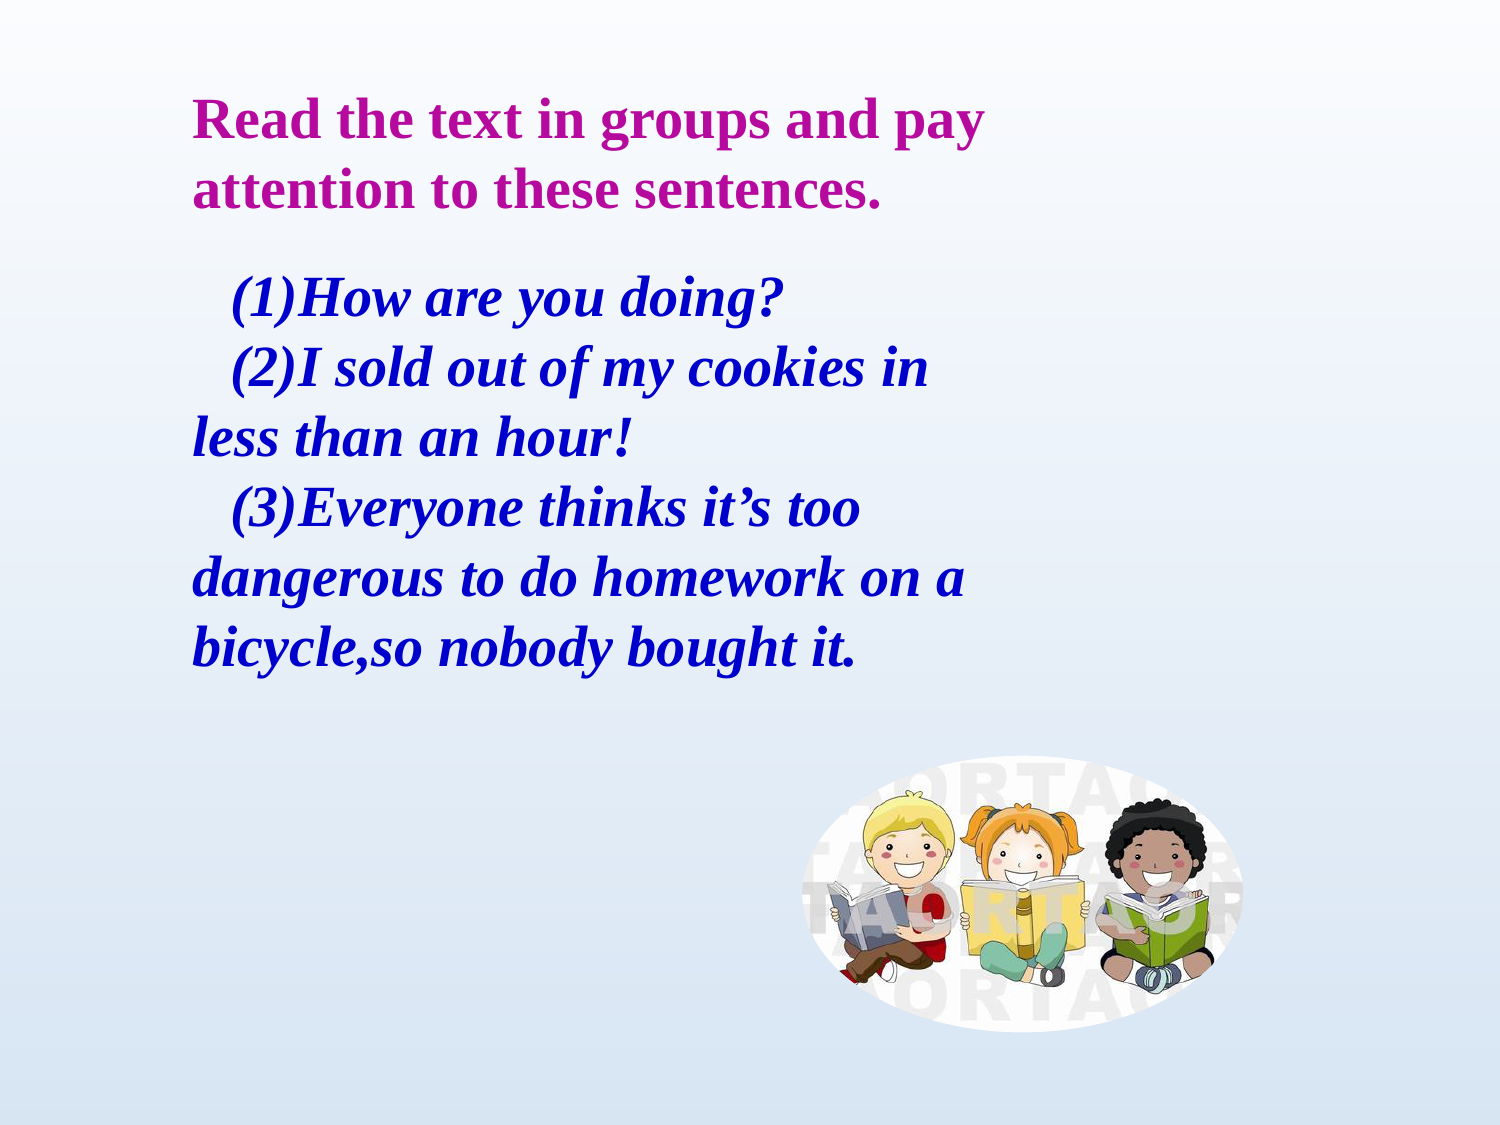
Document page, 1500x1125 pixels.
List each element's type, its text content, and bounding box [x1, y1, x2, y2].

text_box (1)How are you doing? (2)I sold out of my cookies in less than an hour! (3)Everyone thinks it’s too dangerous to do homework on a bicycle,so nobody bought it. [177, 228, 1012, 756]
text_box Read the text in groups and pay attention to these sentences. [177, 72, 1201, 228]
picture [801, 755, 1244, 1033]
